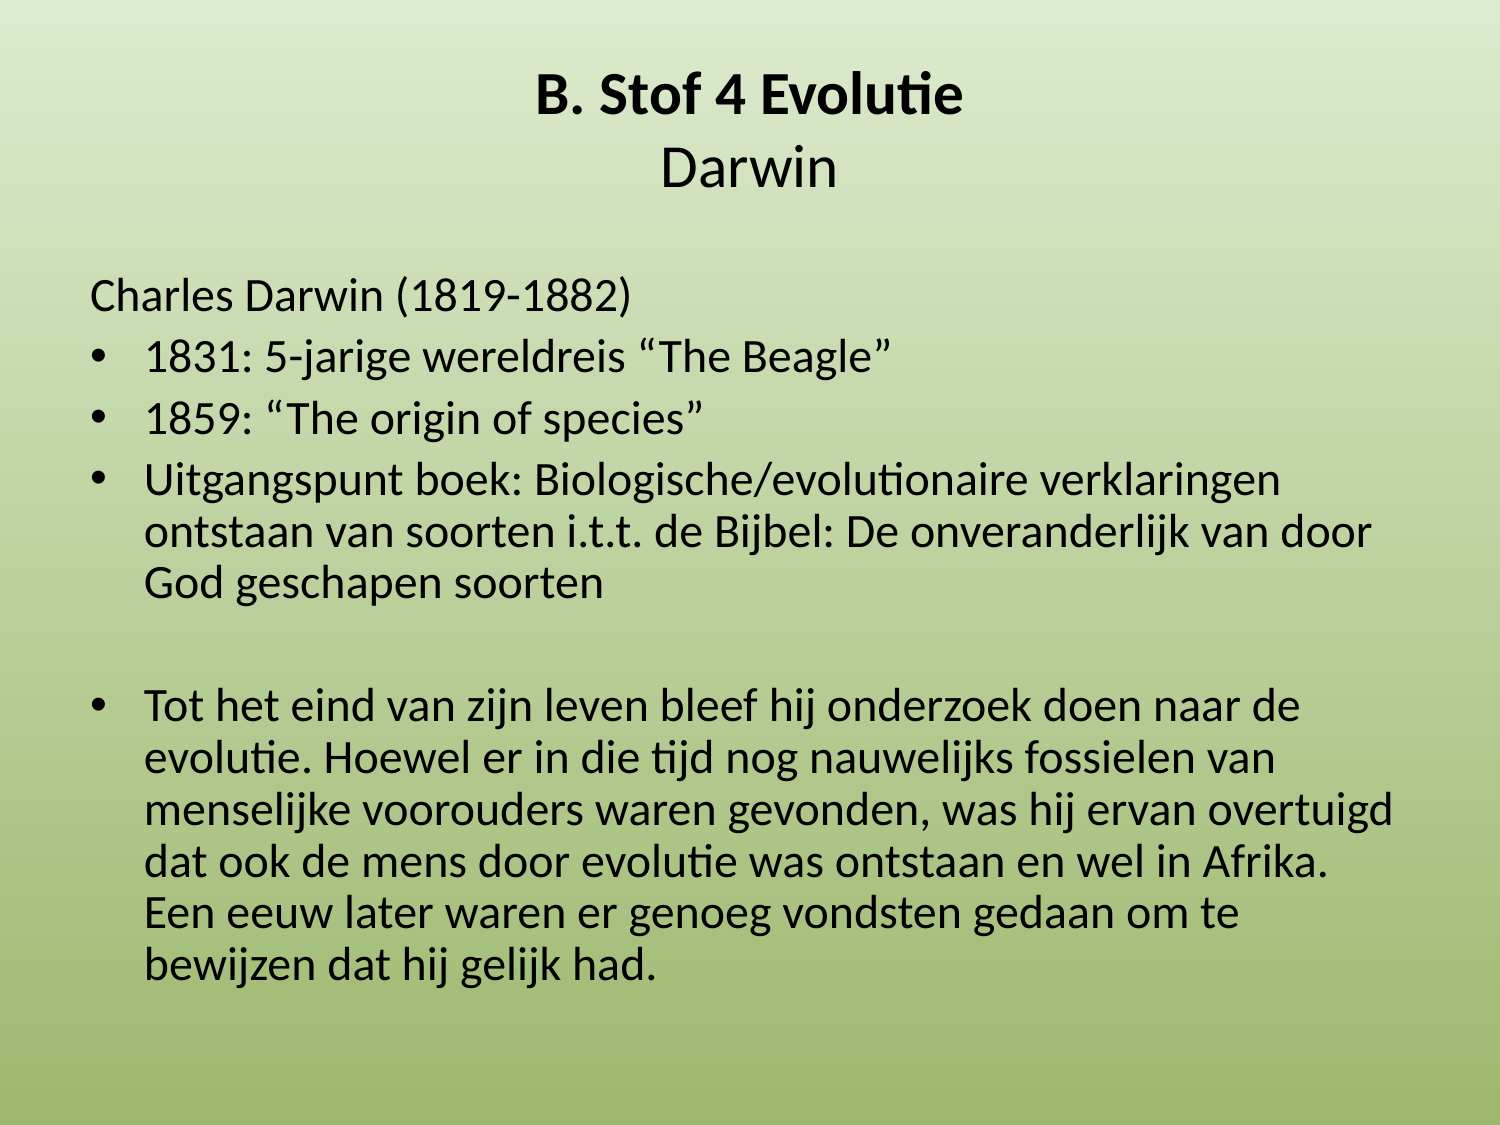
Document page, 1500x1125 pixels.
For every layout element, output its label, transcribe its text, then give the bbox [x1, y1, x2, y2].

list Charles Darwin (1819-1882) 1831: 5-jarige wereldreis “The Beagle” 1859: “The origin of species” Uitgangspunt boek: Biologische/evolutionaire verklaringen ontstaan van soorten i.t.t. de Bijbel: De onveranderlijk van door God geschapen soorten Tot het eind van zijn leven bleef hij onderzoek doen naar de evolutie. Hoewel er in die tijd nog nauwelijks fossielen van menselijke voorouders waren gevonden, was hij ervan overtuigd dat ook de mens door evolutie was ontstaan en wel in Afrika. Een eeuw later waren er genoeg vondsten gedaan om te bewijzen dat hij gelijk had. [75, 262, 1425, 1005]
title B. Stof 4 Evolutie Darwin [75, 45, 1425, 209]
